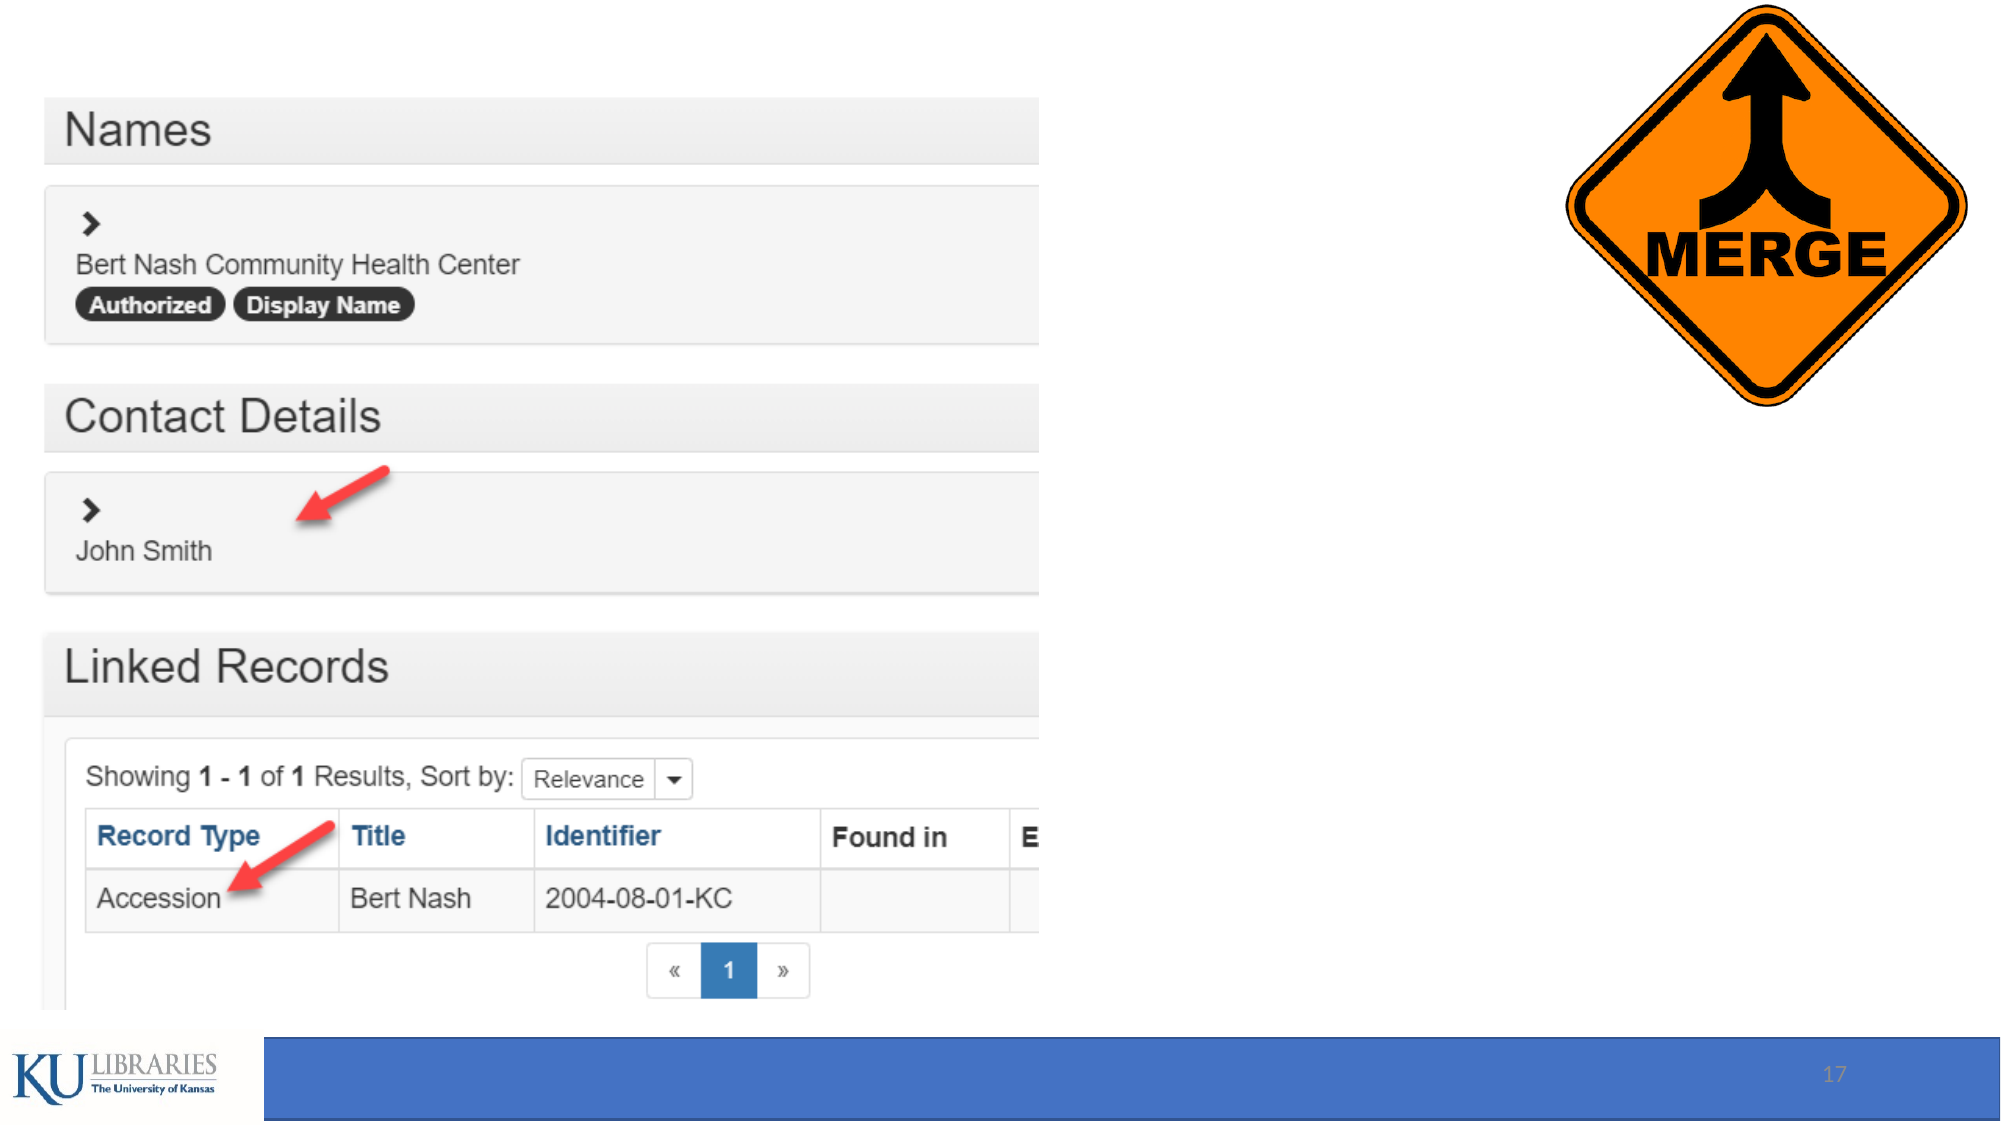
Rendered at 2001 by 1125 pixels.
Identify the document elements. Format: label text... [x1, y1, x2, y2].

picture [1565, 4, 1968, 407]
slide_number 17 [1412, 1042, 1863, 1103]
picture [32, 93, 1039, 1010]
picture [0, 1029, 264, 1125]
title Merge records [137, 59, 1565, 278]
